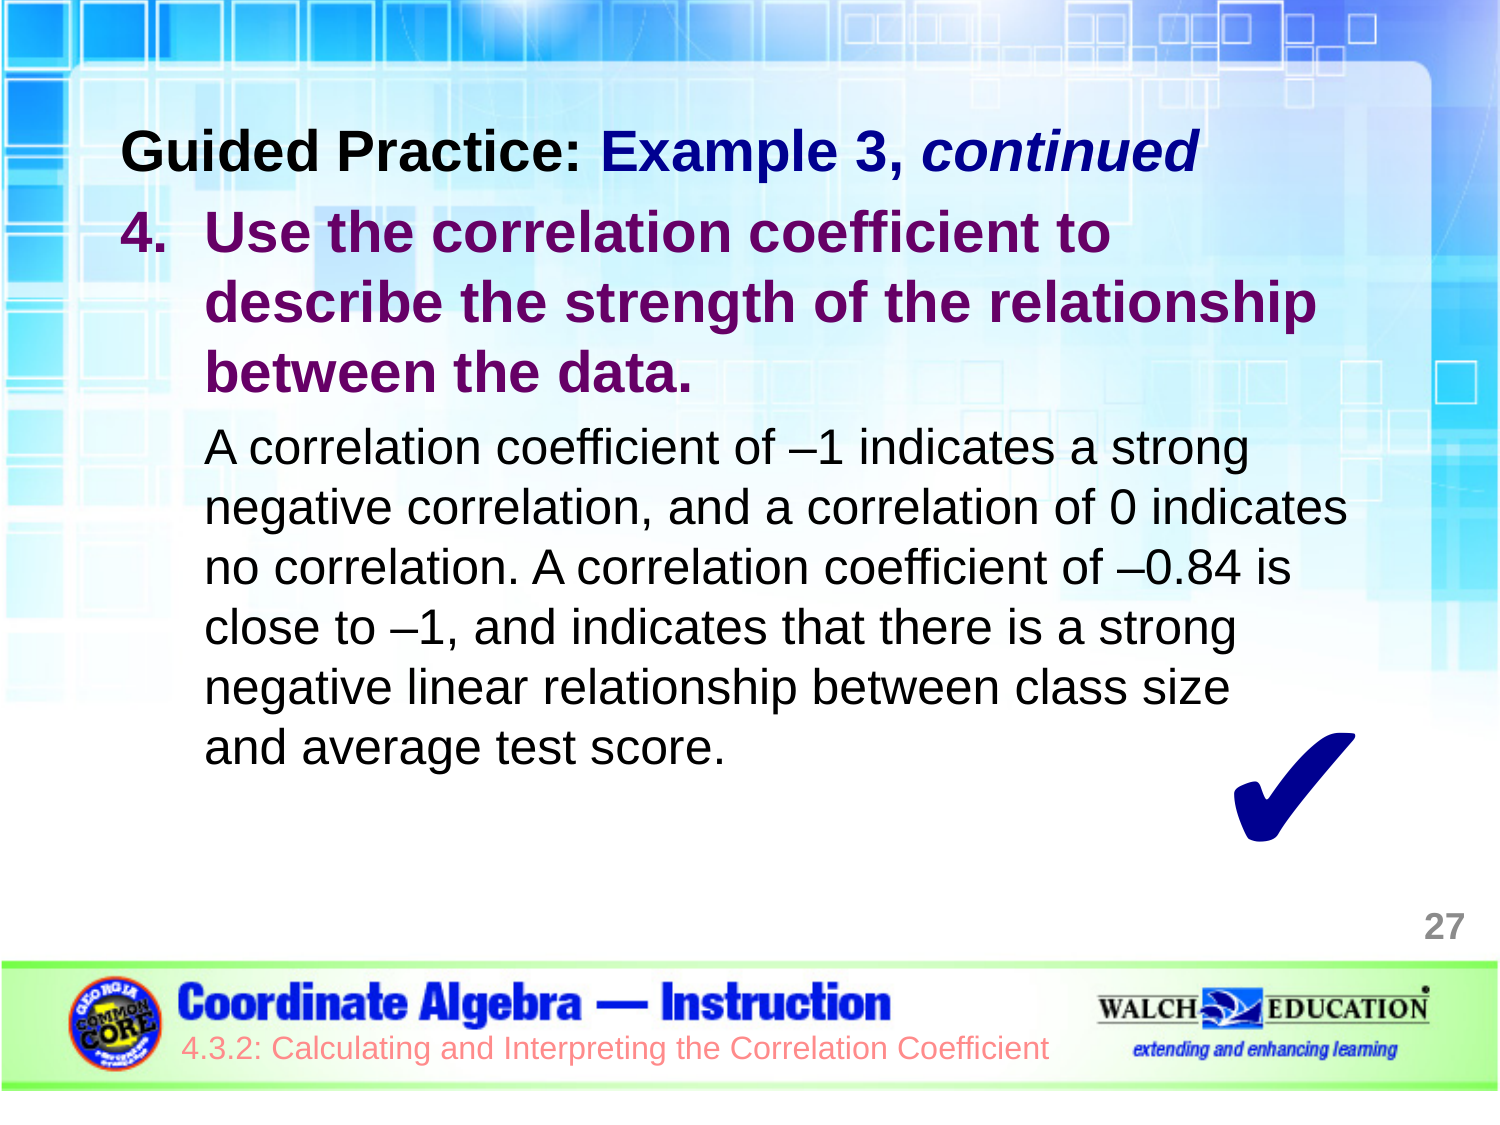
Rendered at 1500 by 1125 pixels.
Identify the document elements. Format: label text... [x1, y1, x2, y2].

slide_number 27 [1361, 901, 1481, 949]
subtitle Guided Practice: Example 3, continued Use the correlation coefficient to describe the strength of the relationship between the data. A correlation coefficient of –1 indicates a strong negative correlation, and a correlation of 0 indicates no correlation. A correlation coefficient of –0.84 is close to –1, and indicates that there is a strong negative linear relationship between class size and average test score. [105, 105, 1376, 925]
picture [1, 0, 1500, 1091]
text_box ✔ [1128, 651, 1394, 907]
footer 4.3.2: Calculating and Interpreting the Correlation Coefficient [166, 1024, 1080, 1069]
